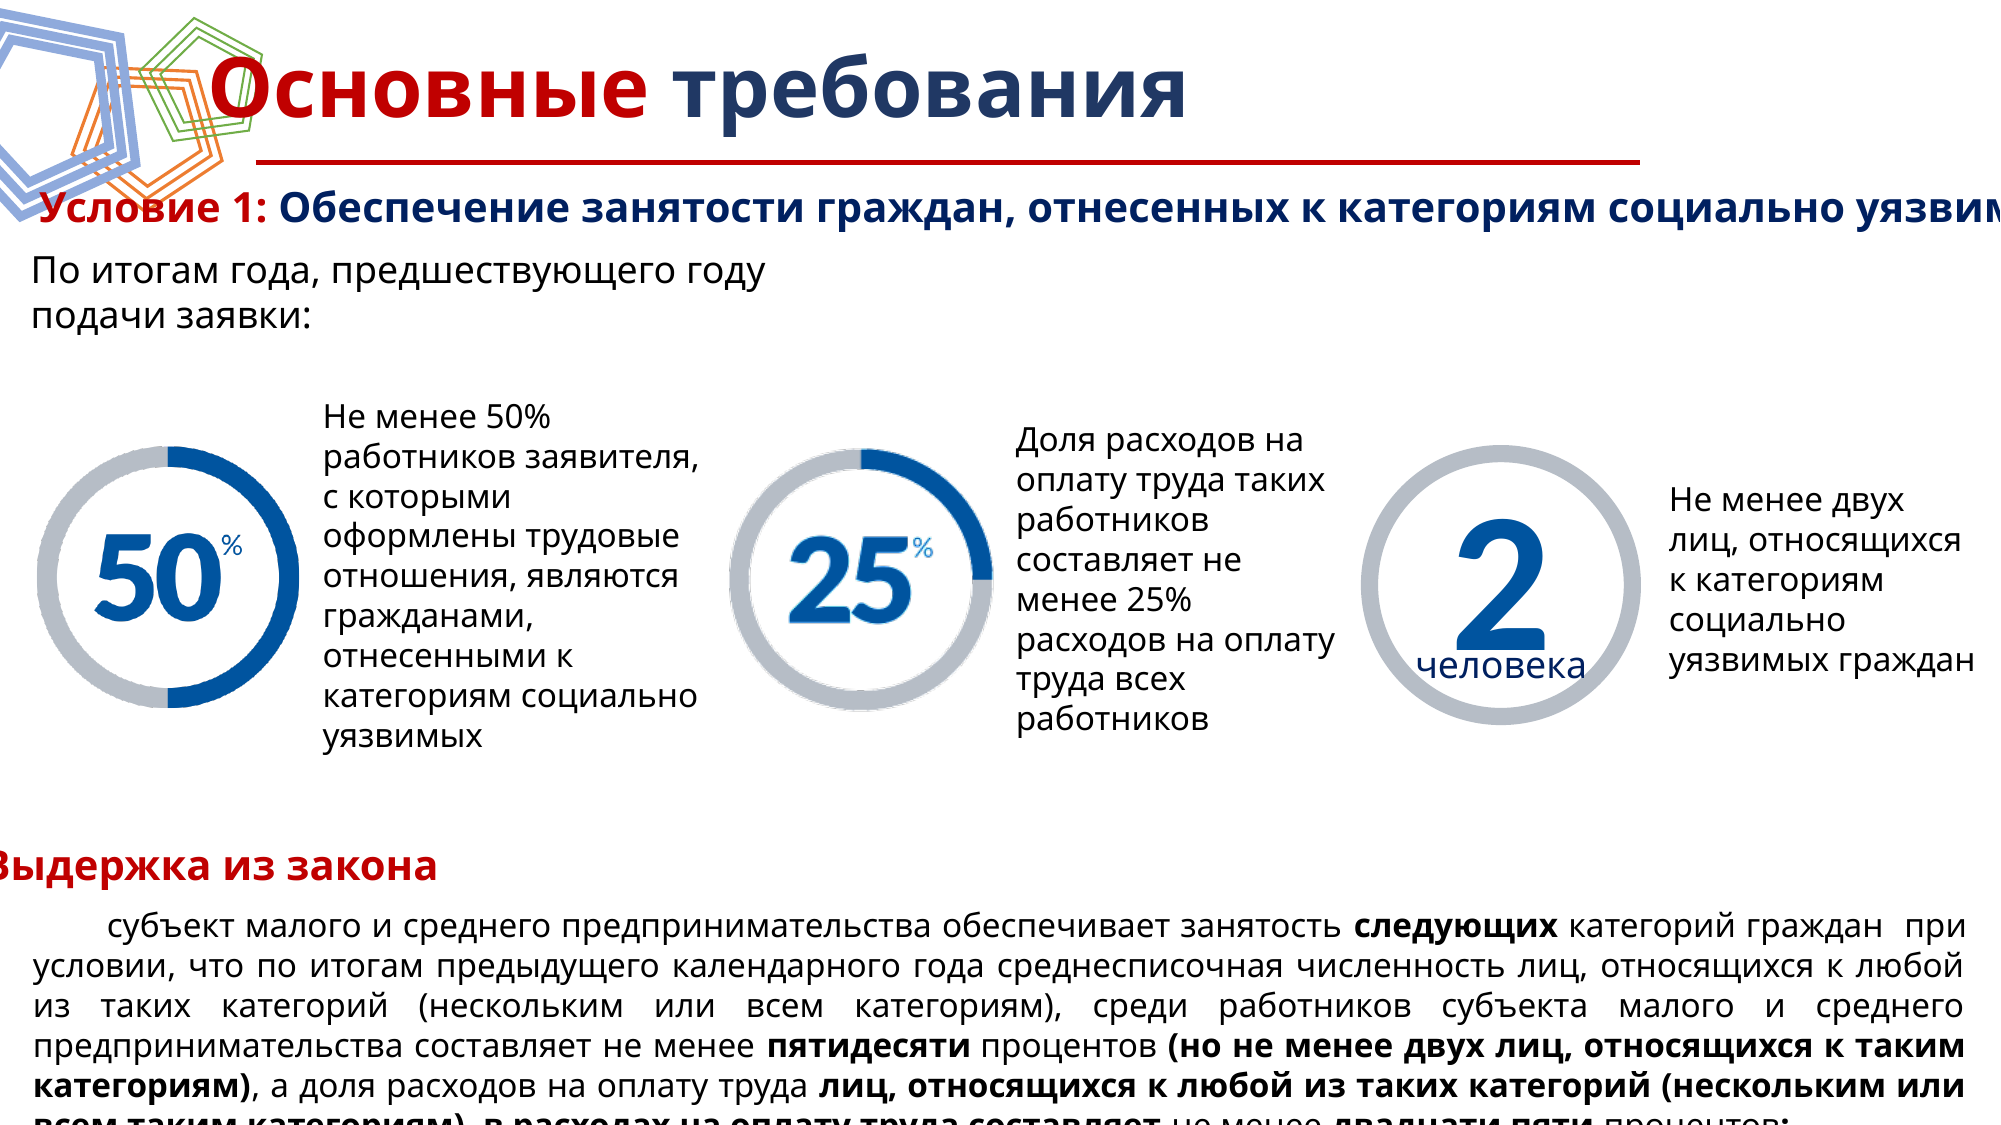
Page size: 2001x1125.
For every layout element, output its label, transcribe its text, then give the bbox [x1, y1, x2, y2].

text_box 2 [1435, 694, 1567, 698]
text_box Доля расходов на оплату труда таких работников составляет не менее 25% расходов на оплату труда всех работников [1001, 410, 1364, 745]
text_box субъект малого и среднего предпринимательства обеспечивает занятость следующих категорий граждан при условии, что по итогам предыдущего календарного года среднесписочная численность лиц, относящихся к любой из таких категорий (нескольким или всем категориям), среди работников субъекта малого и среднего предпринимательства составляет не менее пятидесяти процентов (но не менее двух лиц, относящихся к таким категориям), а доля расходов на оплату труда лиц, относящихся к любой из таких категорий (нескольким или всем таким категориям), в расходах на оплату труда составляет не менее двадцати пяти процентов: [18, 896, 1982, 1125]
text_box Основные требования [268, 26, 1205, 142]
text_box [0, 0, 268, 207]
text_box человека [1400, 633, 1602, 694]
text_box По итогам года, предшествующего году подачи заявки: [15, 239, 794, 344]
text_box Не менее двух лиц, относящихся к категориям социально уязвимых граждан [1654, 471, 1999, 686]
text_box [1368, 470, 1435, 671]
text_box Условие 1: Обеспечение занятости граждан, отнесенных к категориям социально уязвимых. [24, 173, 2000, 239]
text_box [1567, 470, 1634, 671]
picture [28, 437, 308, 717]
text_box 2 [1435, 443, 1567, 633]
picture [721, 440, 1002, 720]
text_box Выдержка из закона [0, 831, 454, 896]
text_box [1425, 694, 1577, 718]
text_box Не менее 50% работников заявителя, с которыми оформлены трудовые отношения, являются гражданами, отнесенными к категориям социально уязвимых [307, 387, 722, 762]
